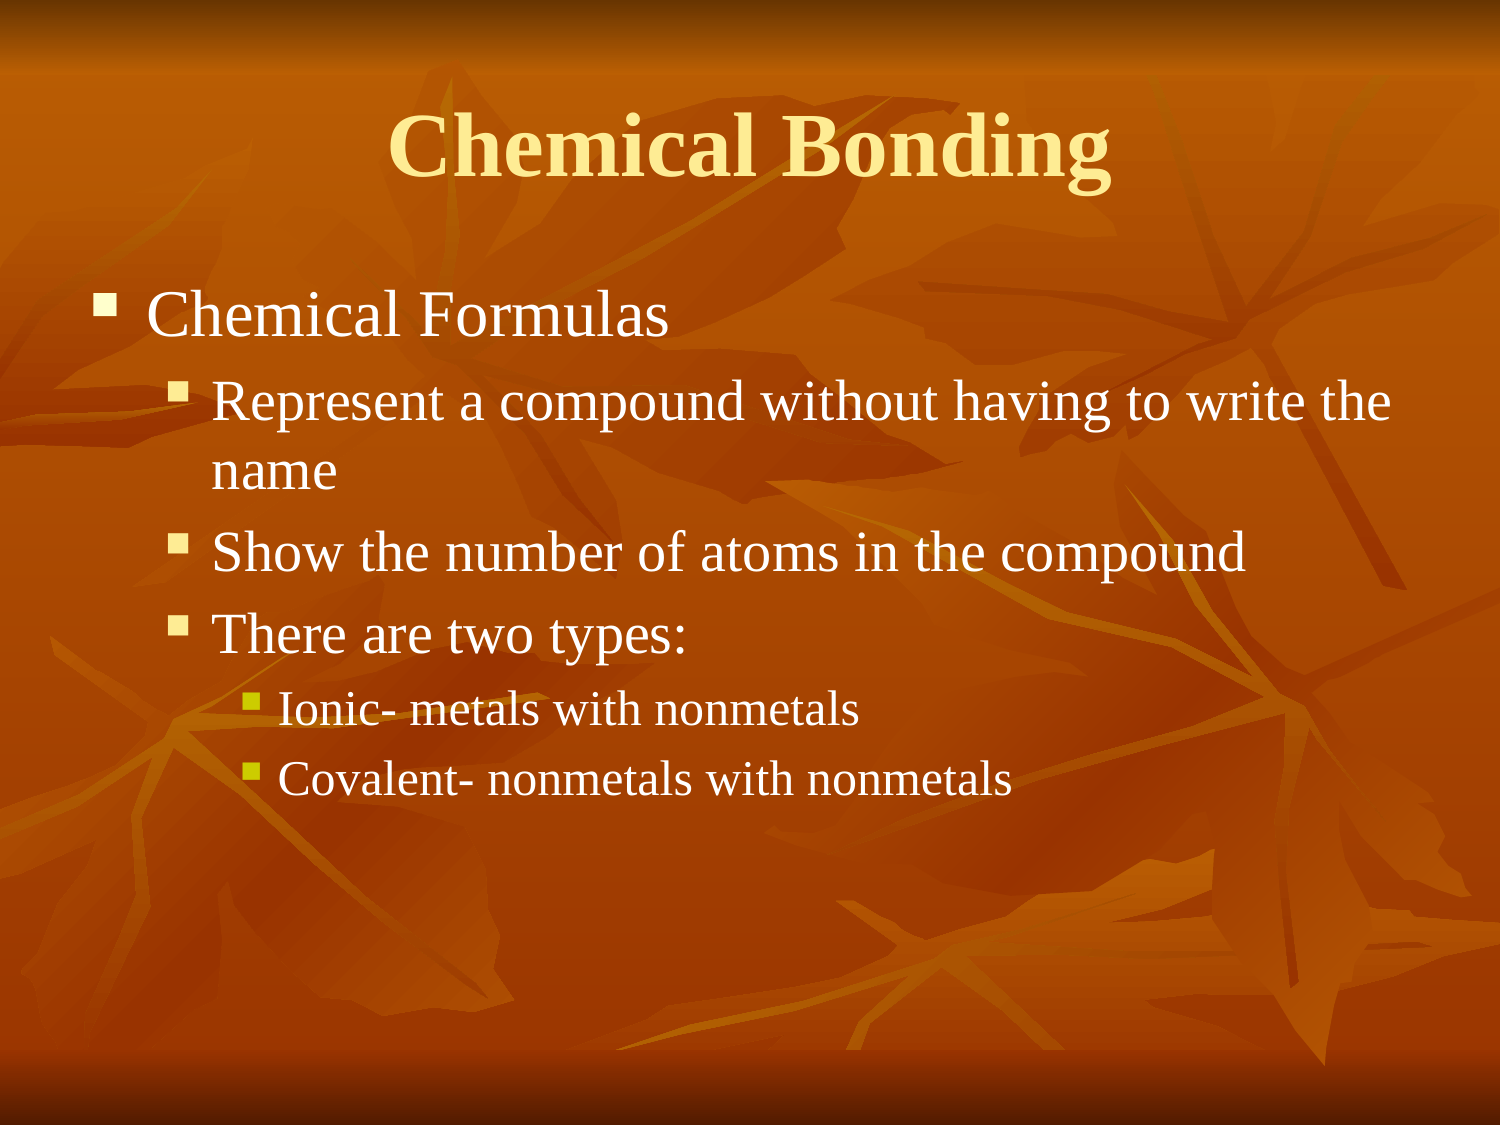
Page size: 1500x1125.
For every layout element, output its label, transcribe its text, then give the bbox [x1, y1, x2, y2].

list Chemical Formulas Represent a compound without having to write the name Show the number of atoms in the compound There are two types: Ionic- metals with nonmetals Covalent- nonmetals with nonmetals [74, 262, 1426, 1006]
title Chemical Bonding [74, 45, 1426, 234]
